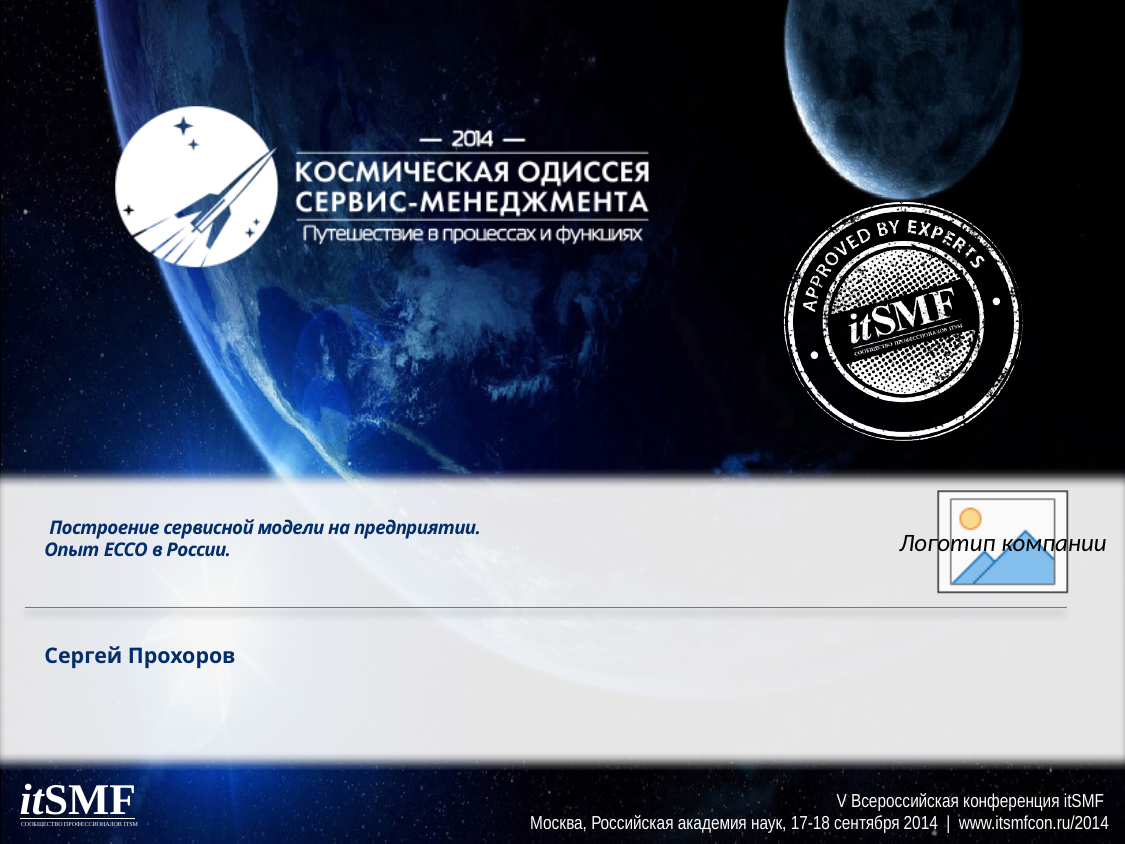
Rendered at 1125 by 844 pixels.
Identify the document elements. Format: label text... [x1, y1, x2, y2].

title Построение сервисной модели на предприятии. Опыт ECCO в России. [29, 485, 837, 591]
picture [0, 0, 1125, 472]
picture [927, 476, 1079, 608]
picture [0, 769, 1125, 844]
subtitle Сергей Прохоров [29, 642, 778, 676]
